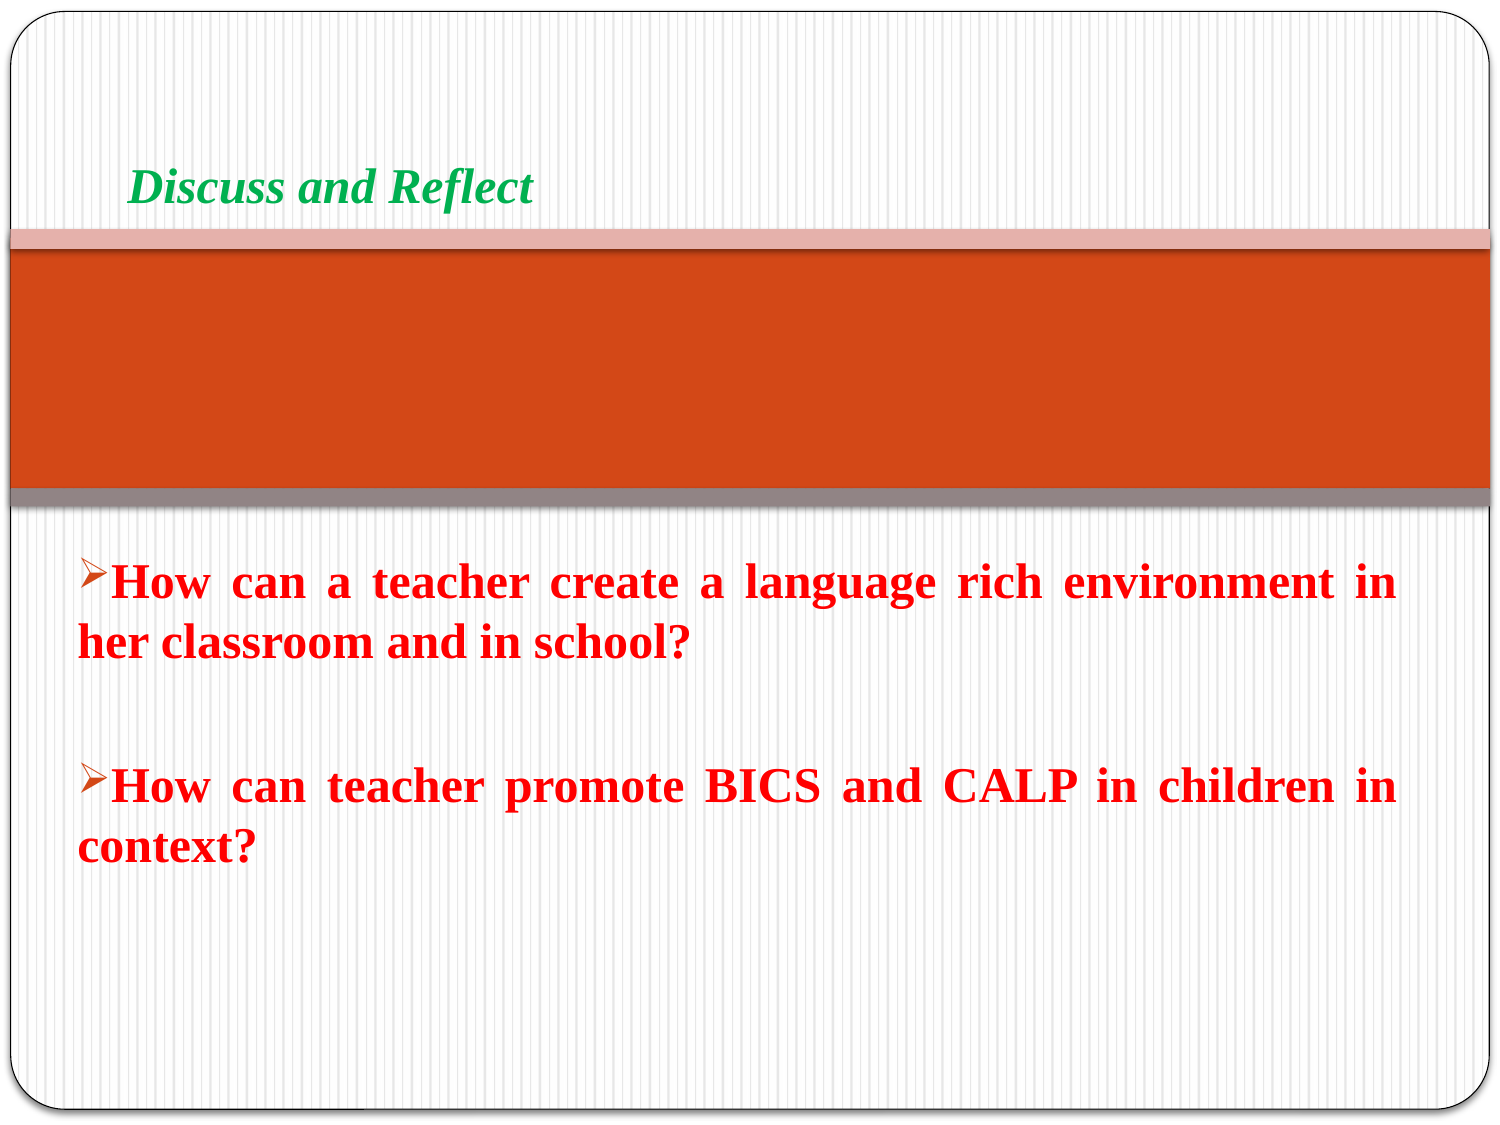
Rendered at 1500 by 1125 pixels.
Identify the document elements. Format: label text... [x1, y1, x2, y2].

title Discuss and Reflect [112, 99, 1388, 275]
subtitle How can a teacher create a language rich environment in her classroom and in school? How can teacher promote BICS and CALP in children in context? [62, 324, 1413, 925]
